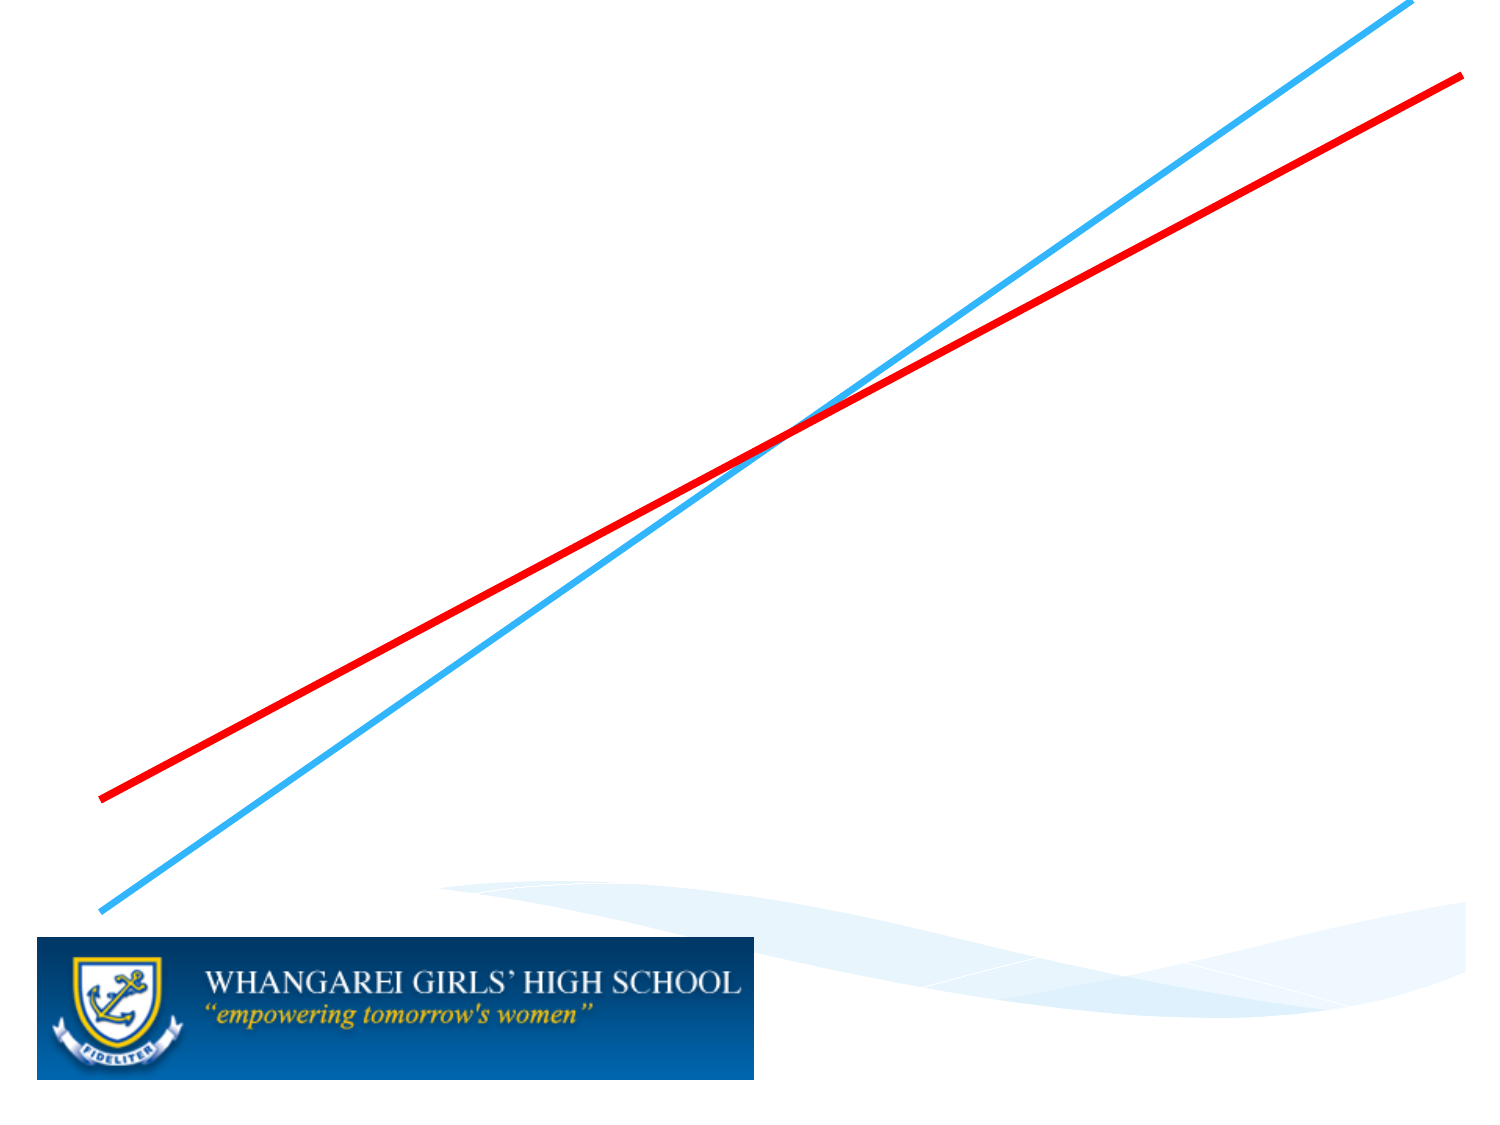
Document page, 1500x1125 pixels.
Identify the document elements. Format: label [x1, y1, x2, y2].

picture [37, 937, 754, 1080]
text_box [99, 0, 1413, 74]
text_box [99, 810, 1413, 913]
text_box [99, 74, 1463, 801]
